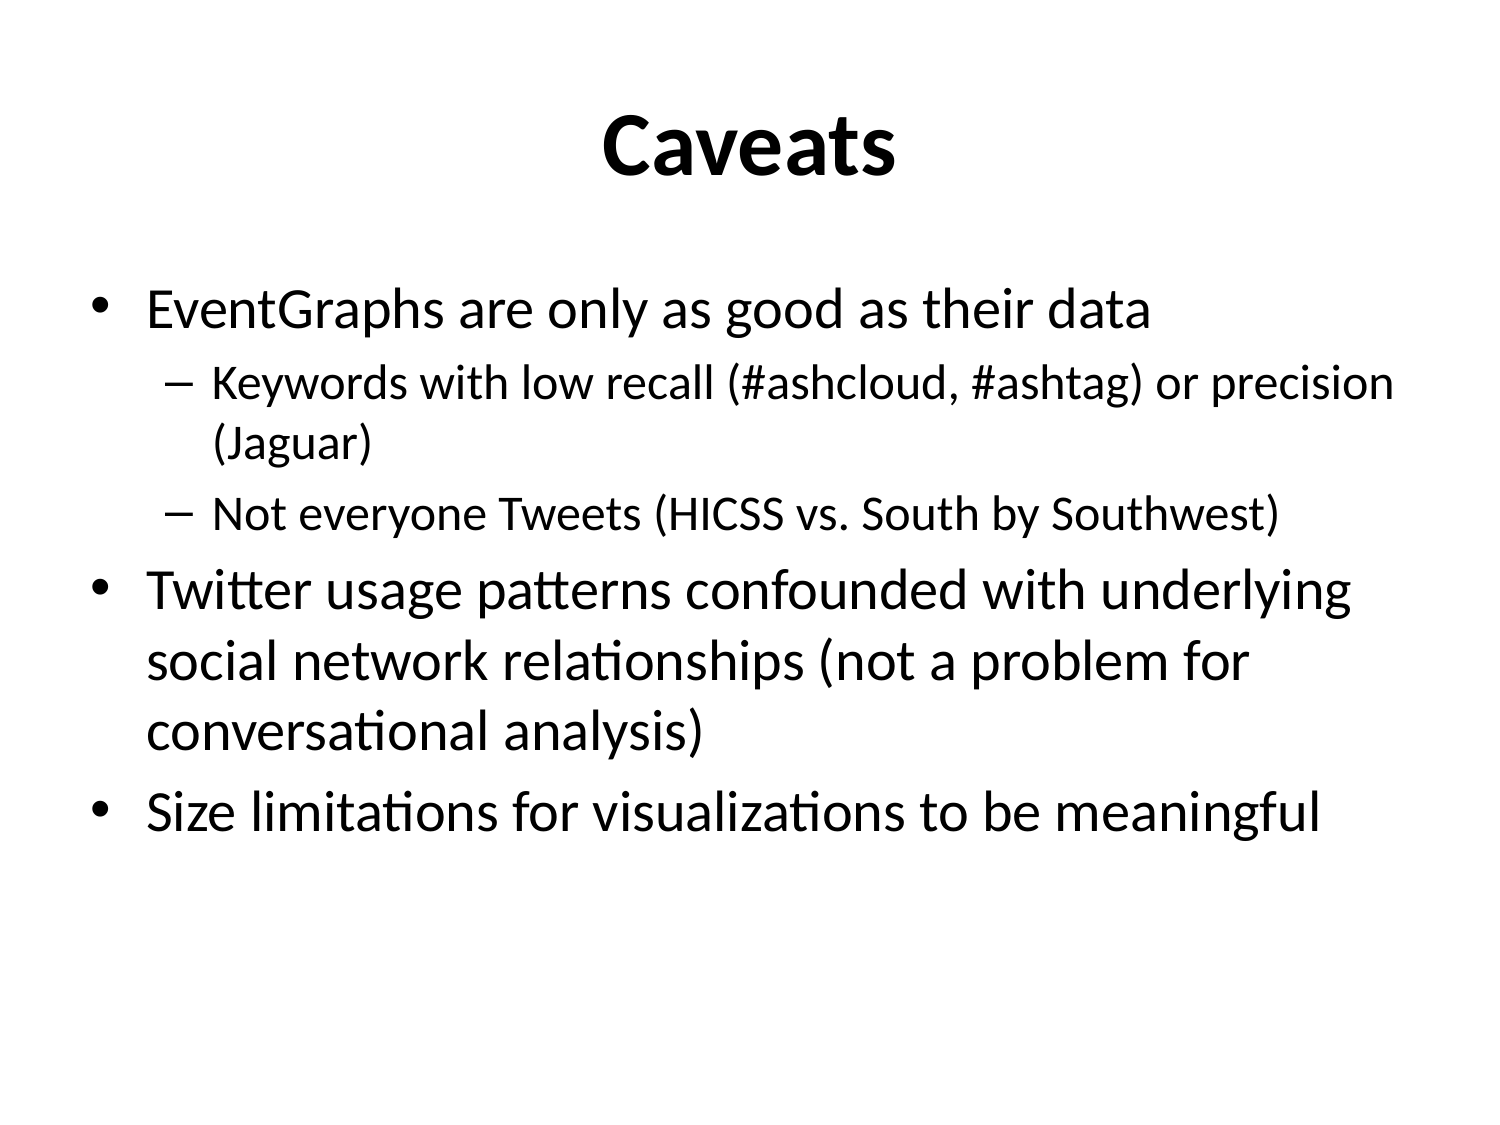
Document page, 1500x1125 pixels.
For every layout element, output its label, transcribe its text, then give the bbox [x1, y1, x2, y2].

title Caveats [74, 44, 1426, 233]
list EventGraphs are only as good as their data Keywords with low recall (#ashcloud, #ashtag) or precision (Jaguar) Not everyone Tweets (HICSS vs. South by Southwest) Twitter usage patterns confounded with underlying social network relationships (not a problem for conversational analysis) Size limitations for visualizations to be meaningful [74, 262, 1426, 1006]
